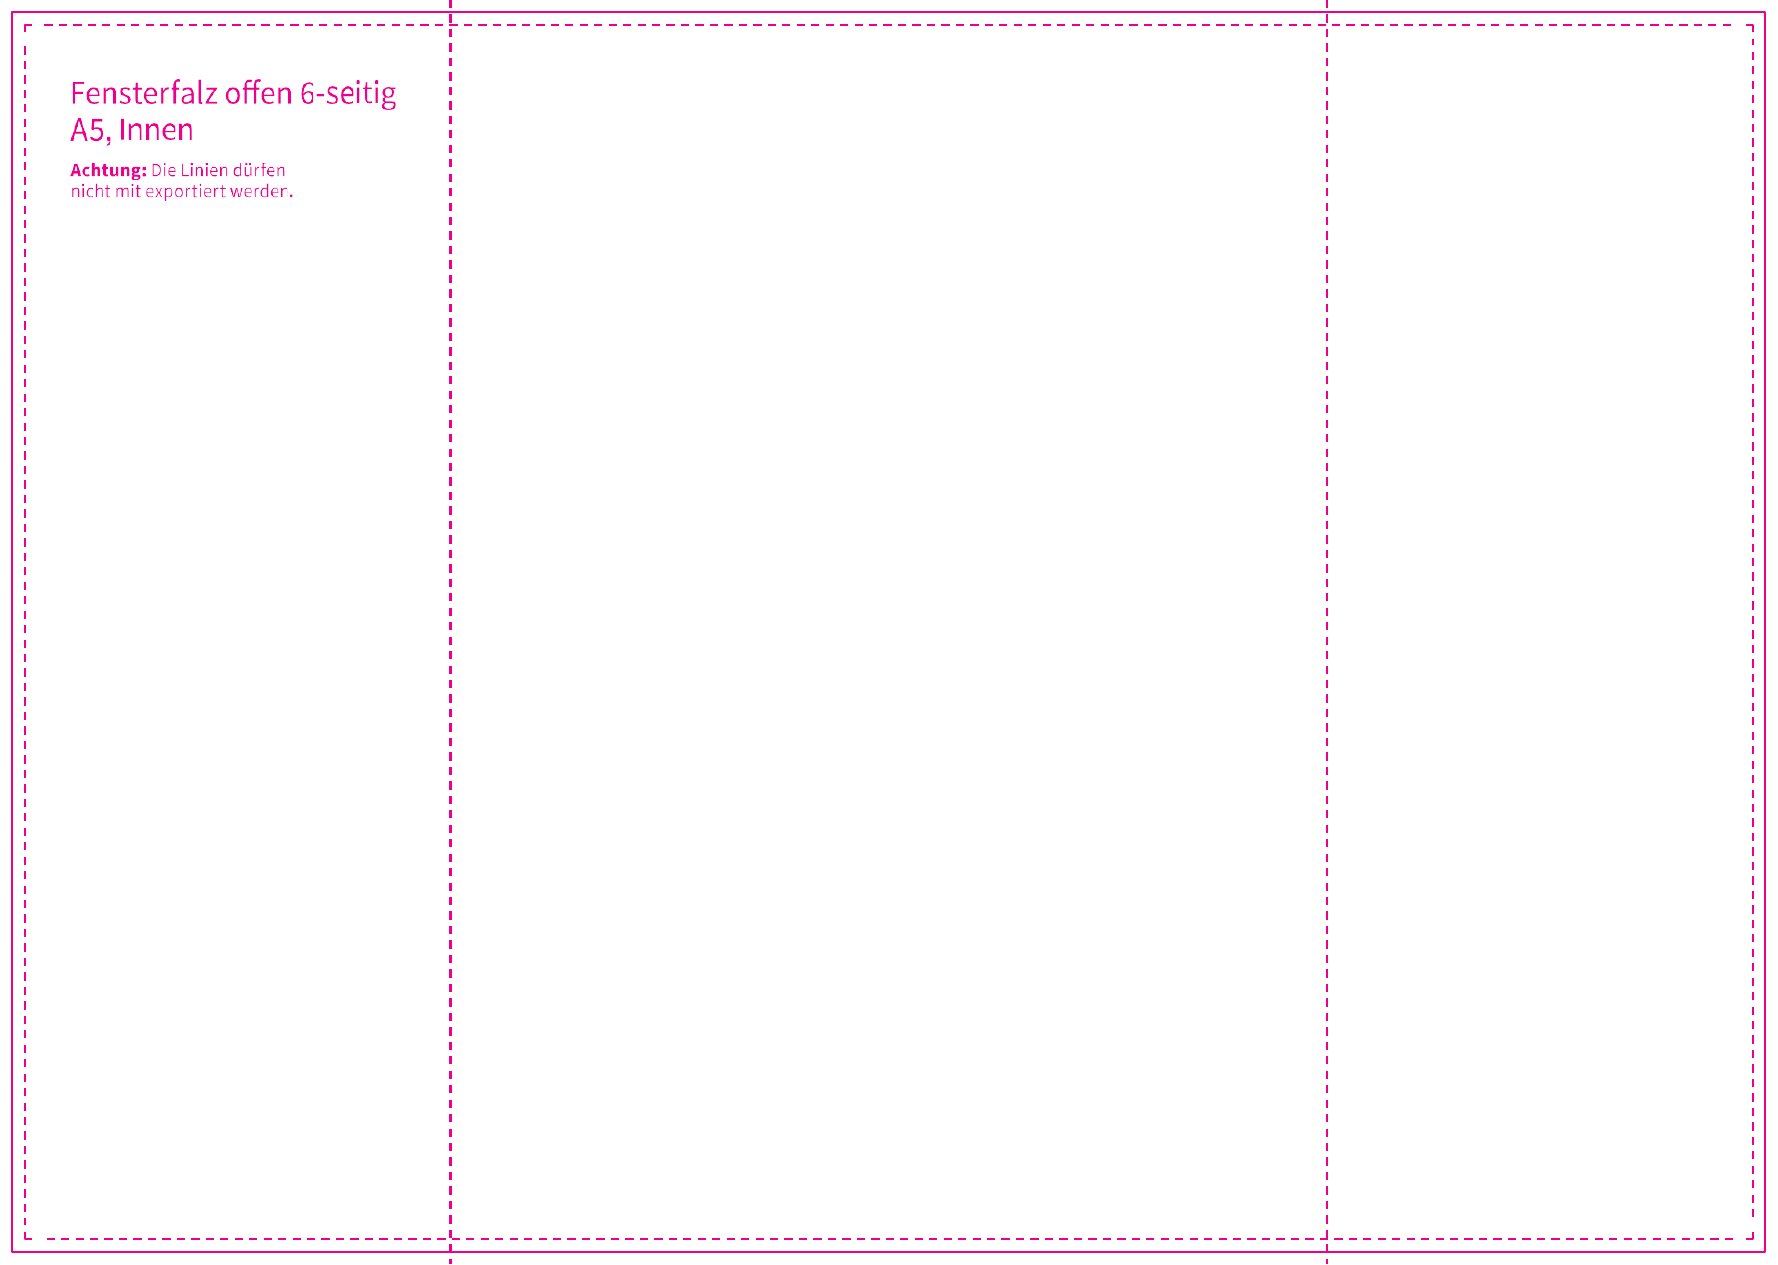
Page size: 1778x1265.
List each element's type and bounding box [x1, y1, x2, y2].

text_box [72, 79, 396, 111]
text_box [1745, 24, 1753, 32]
text_box [69, 162, 293, 201]
text_box [24, 1231, 32, 1240]
text_box [1745, 1231, 1753, 1240]
text_box [70, 118, 111, 146]
text_box [24, 24, 32, 32]
text_box [128, 123, 192, 141]
